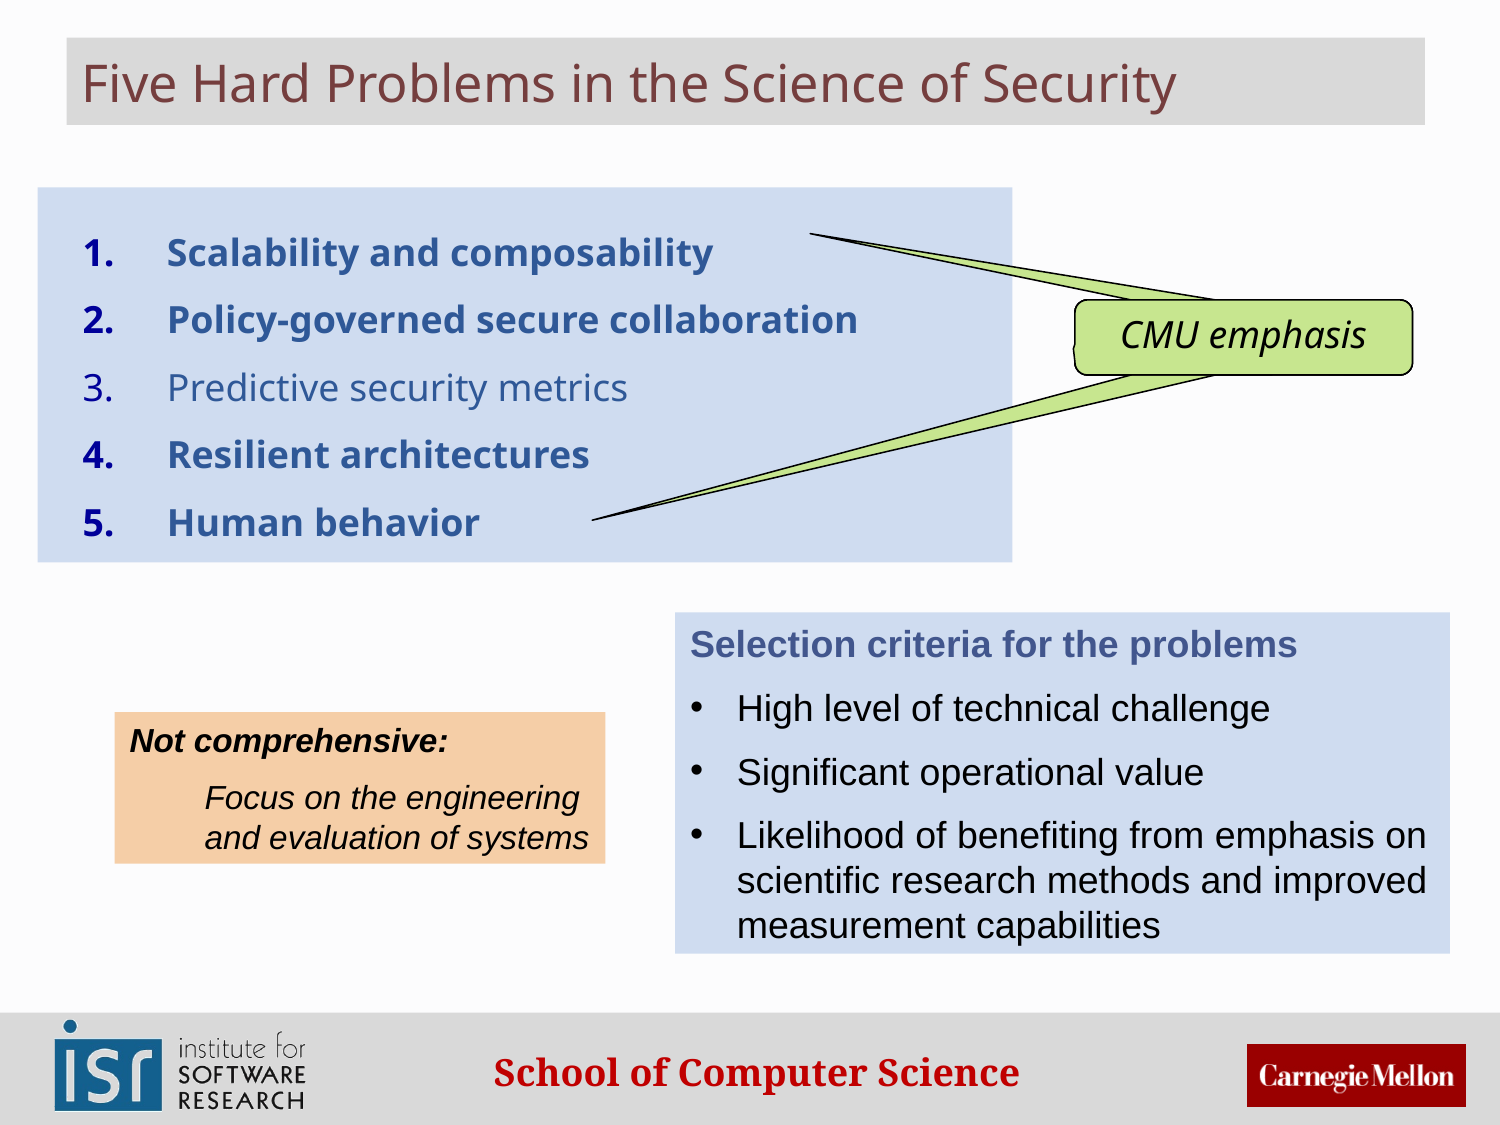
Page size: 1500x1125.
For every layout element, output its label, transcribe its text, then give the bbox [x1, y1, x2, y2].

title Five Hard Problems in the Science of Security [66, 37, 1425, 125]
list Scalability and composability Policy-governed secure collaboration Predictive security metrics Resilient architectures Human behavior [37, 187, 1013, 563]
text_box Selection criteria for the problems High level of technical challenge Significant operational value Likelihood of benefiting from emphasis on scientific research methods and improved measurement capabilities [675, 612, 1450, 954]
picture [1247, 1044, 1466, 1107]
text_box CMU emphasis [810, 233, 1210, 299]
picture [24, 975, 325, 1125]
text_box CMU emphasis [592, 375, 1216, 521]
text_box CMU emphasis [1073, 299, 1413, 375]
text_box Not comprehensive: Focus on the engineering and evaluation of systems [114, 712, 606, 864]
